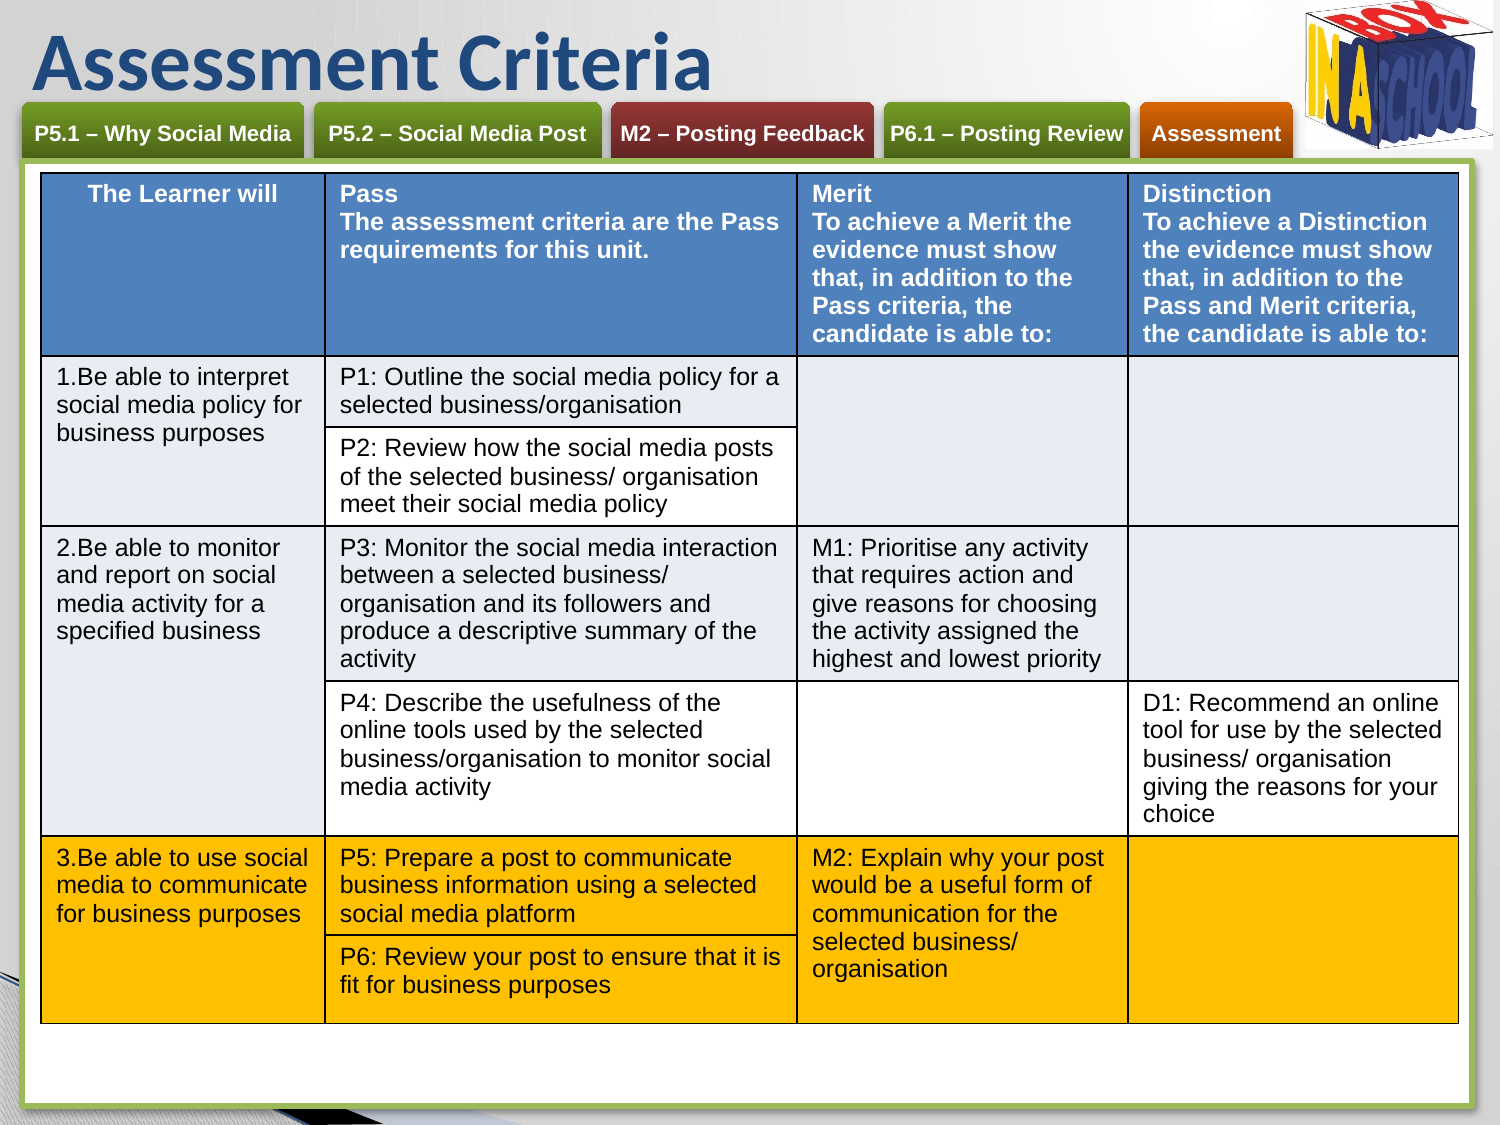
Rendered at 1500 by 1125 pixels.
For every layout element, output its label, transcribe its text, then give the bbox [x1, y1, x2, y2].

table_cell [1129, 837, 1458, 1023]
table_cell M2: Explain why your post would be a useful form of communication for the selected business/ organisation [798, 837, 1127, 1023]
table_cell D1: Recommend an online tool for use by the selected business/ organisation giving the reasons for your choice [1129, 682, 1458, 835]
table_cell P5: Prepare a post to communicate business information using a selected social media platform [326, 837, 796, 934]
picture [1305, 0, 1494, 149]
table_cell [1129, 527, 1458, 680]
table_cell [1129, 357, 1458, 525]
table_cell [798, 682, 1127, 835]
table_header Merit To achieve a Merit the evidence must show that, in addition to the Pass criteria, the candidate is able to: [798, 174, 1127, 355]
table_cell P6: Review your post to ensure that it is fit for business purposes [326, 936, 796, 1023]
table_cell M1: Prioritise any activity that requires action and give reasons for choosing the activity assigned the highest and lowest priority [798, 527, 1127, 680]
table_cell P3: Monitor the social media interaction between a selected business/ organisation and its followers and produce a descriptive summary of the activity [326, 527, 796, 680]
table_cell 3.Be able to use social media to communicate for business purposes [42, 837, 324, 1023]
picture [281, 1114, 303, 1125]
table_header Pass The assessment criteria are the Pass requirements for this unit. [326, 174, 796, 355]
table_cell [798, 357, 1127, 525]
table_cell 2.Be able to monitor and report on social media activity for a specified business [42, 527, 324, 835]
table_cell P4: Describe the usefulness of the online tools used by the selected business/organisation to monitor social media activity [326, 682, 796, 835]
table_cell P2: Review how the social media posts of the selected business/ organisation meet their social media policy [326, 428, 796, 525]
table_cell 1.Be able to interpret social media policy for business purposes [42, 357, 324, 525]
table_header The Learner will [42, 174, 324, 355]
table_header Distinction To achieve a Distinction the evidence must show that, in addition to the Pass and Merit criteria, the candidate is able to: [1129, 174, 1458, 355]
title Assessment Criteria [17, 0, 1282, 114]
table_cell P1: Outline the social media policy for a selected business/organisation [326, 357, 796, 426]
